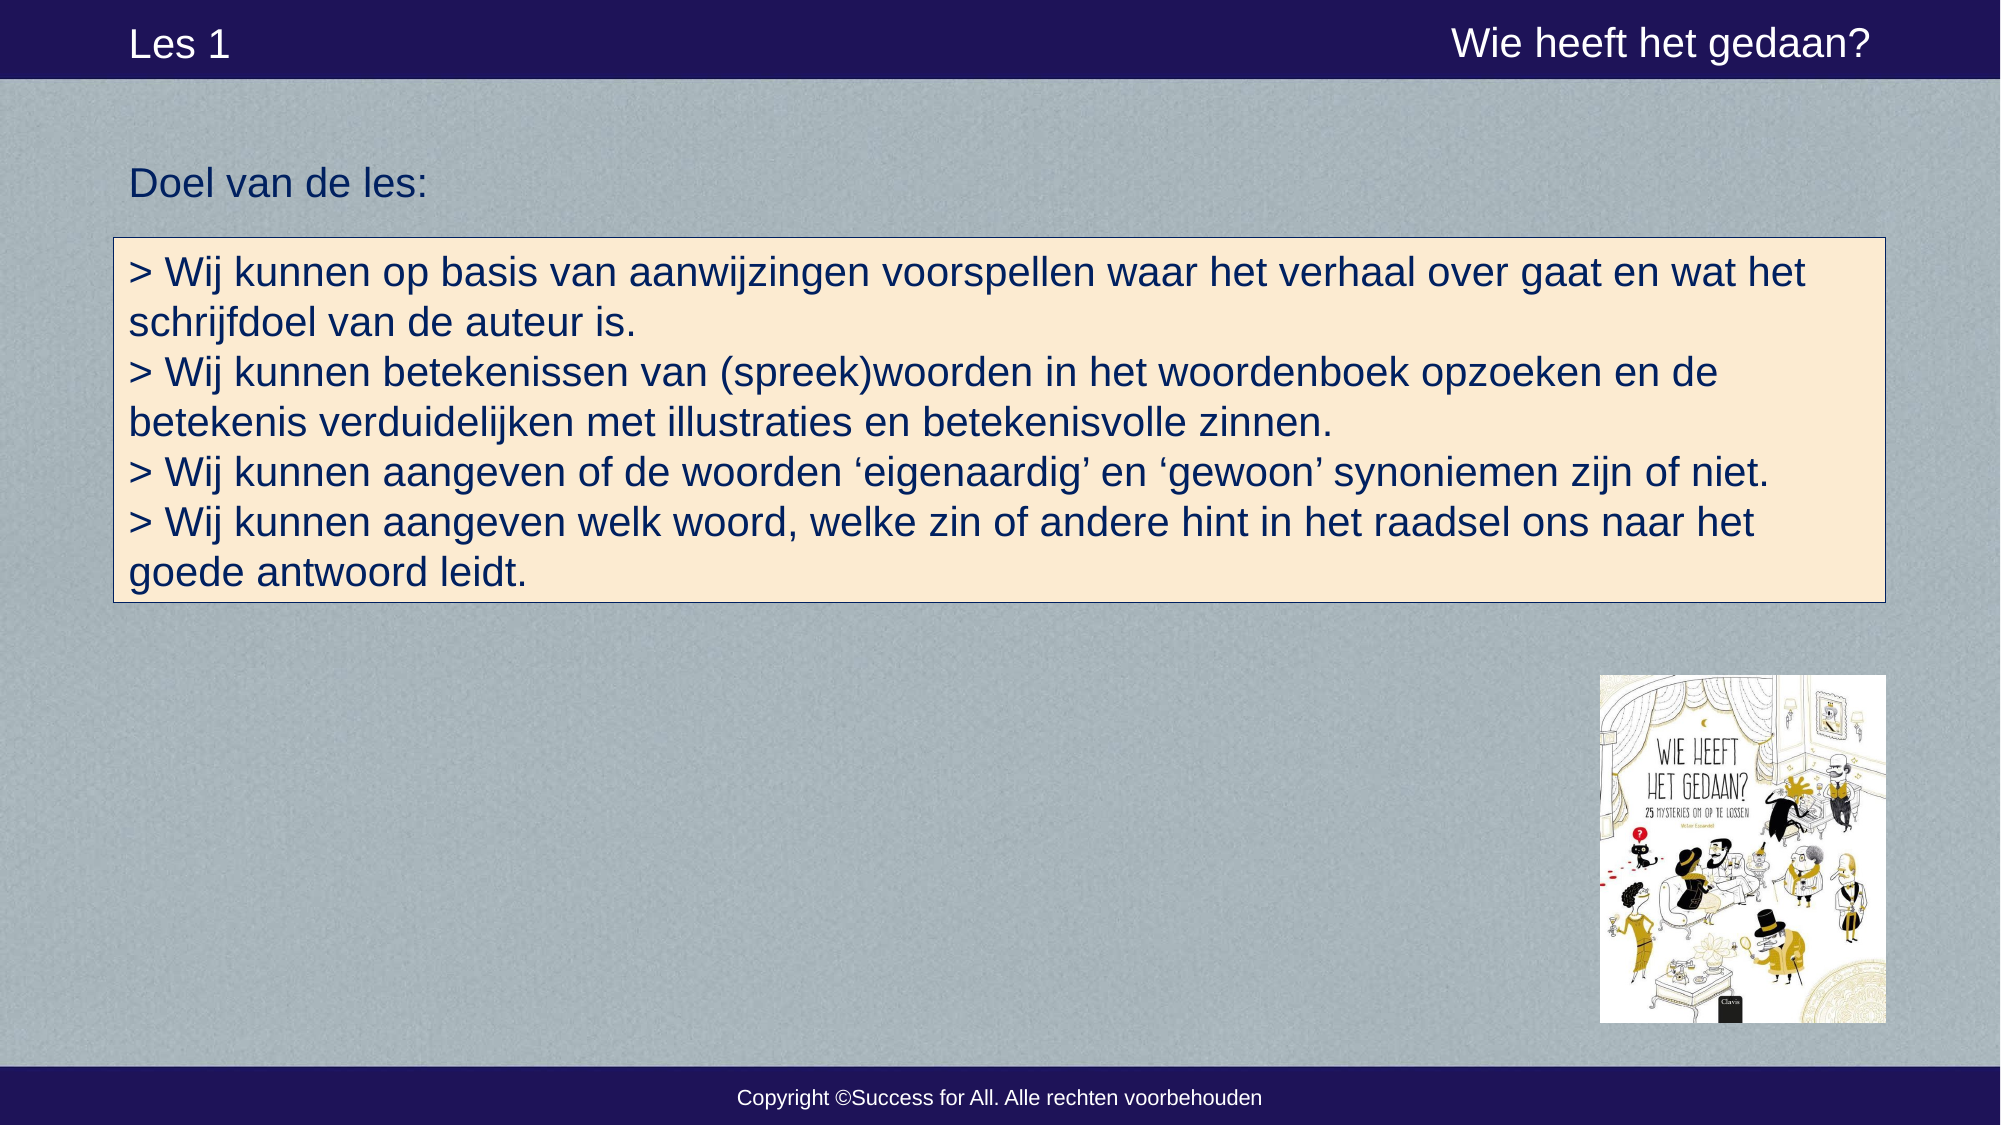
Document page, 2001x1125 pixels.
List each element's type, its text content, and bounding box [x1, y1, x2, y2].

text_box Les 1 [114, 9, 354, 75]
text_box Doel van de les: [113, 148, 1635, 214]
text_box Wie heeft het gedaan? [999, 8, 1886, 73]
text_box > Wij kunnen op basis van aanwijzingen voorspellen waar het verhaal over gaat en wat het schrijfdoel van de auteur is. > Wij kunnen betekenissen van (spreek)woorden in het woordenboek opzoeken en de betekenis verduidelijken met illustraties en betekenisvolle zinnen. > Wij kunnen aangeven of de woorden ‘eigenaardig’ en ‘gewoon’ synoniemen zijn of niet. > Wij kunnen aangeven welk woord, welke zin of andere hint in het raadsel ons naar het goede antwoord leidt. [113, 237, 1886, 603]
text_box Copyright ©Success for All. Alle rechten voorbehouden [0, 1076, 2000, 1125]
picture [0, 0, 2001, 1125]
